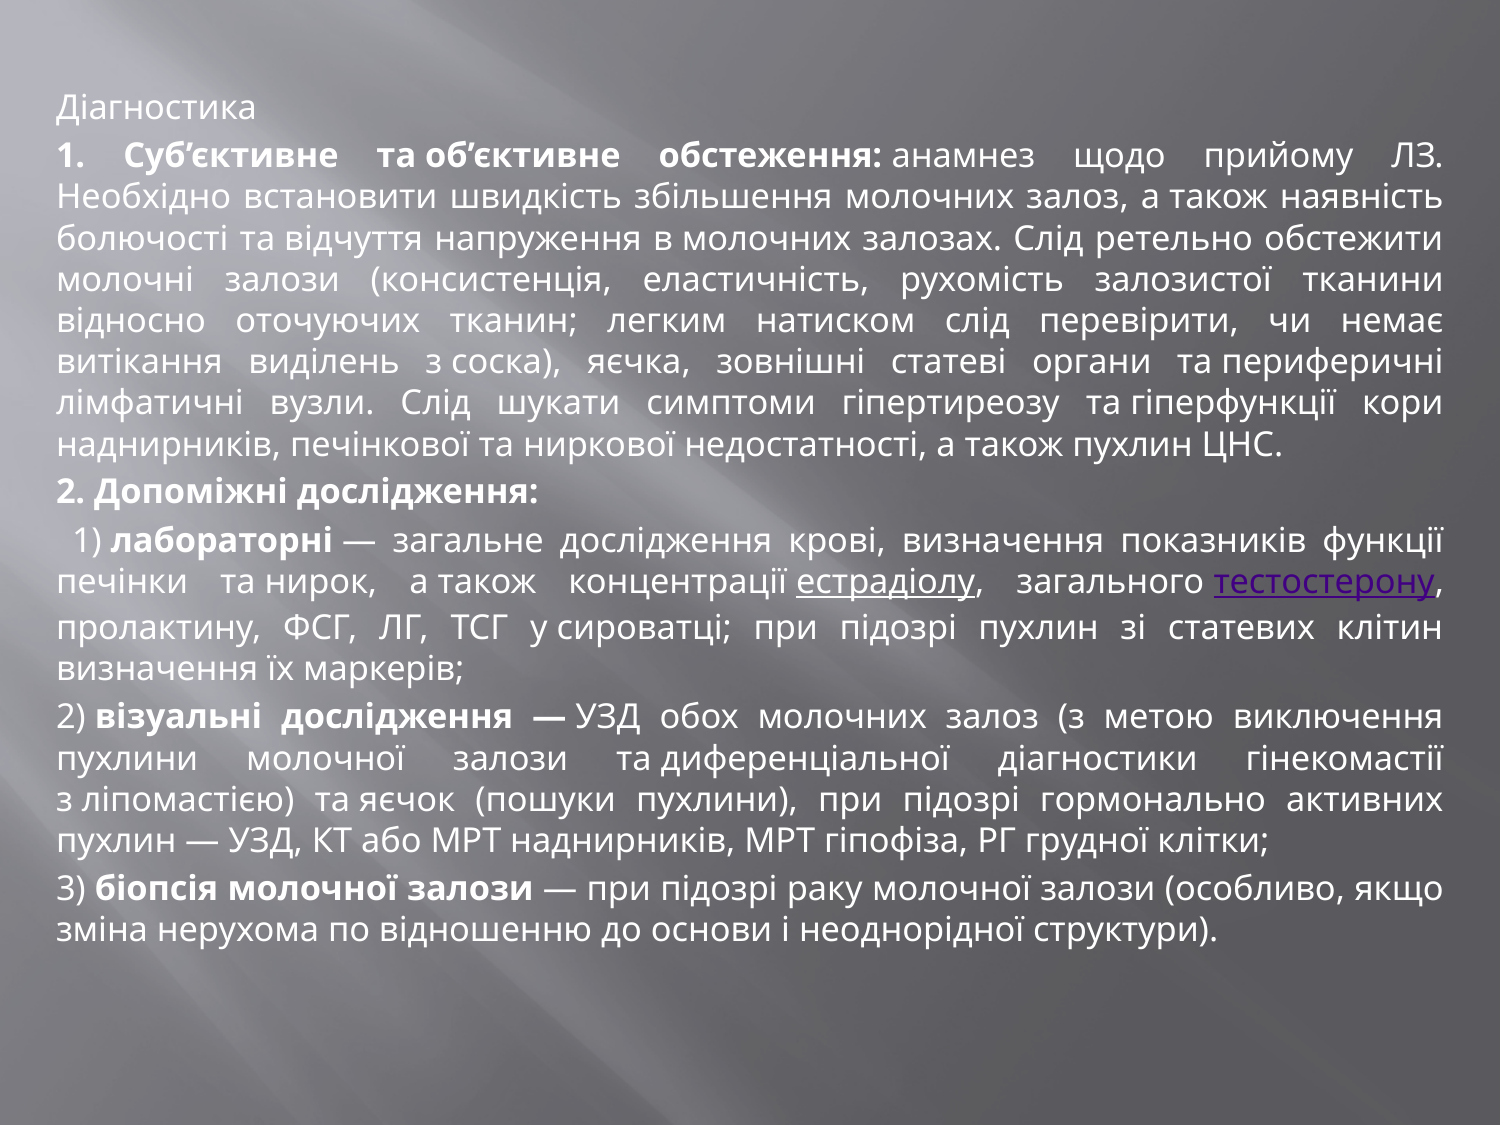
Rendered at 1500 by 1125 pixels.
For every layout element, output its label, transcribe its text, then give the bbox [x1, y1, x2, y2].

subtitle Діагностика 1. Суб’єктивне та об’єктивне обстеження: анамнез щодо прийому ЛЗ. Необхідно встановити швидкість збільшення молочних залоз, а також наявність болючості та відчуття напруження в молочних залозах. Слід ретельно обстежити молочні залози (консистенція, еластичність, рухомість залозистої тканини відносно оточуючих тканин; легким натиском слід перевірити, чи немає витікання виділень з соска), яєчка, зовнішні статеві органи та периферичні лімфатичні вузли. Слід шукати симптоми гіпертиреозу та гіперфункції кори наднирників, печінкової та ниркової недостатності, а також пухлин ЦНС. 2. Допоміжні дослідження: 1) лабораторні — загальне дослідження крові, визначення показників функції печінки та нирок, а також концентрації естрадіолу, загального тестостерону, пролактину, ФСГ, ЛГ, ТСГ у сироватці; при підозрі пухлин зі статевих клітин визначення їх маркерів; 2) візуальні дослідження — УЗД обох молочних залоз (з метою виключення пухлини молочної залози та диференціальної діагностики гінекомастії з ліпомастією) та яєчок (пошуки пухлини), при підозрі гормонально активних пухлин — УЗД, КТ або МРТ наднирників, МРТ гіпофіза, РГ грудної клітки; 3) біопсія молочної залози — при підозрі раку молочної залози (особливо, якщо зміна нерухома по відношенню до основи і неоднорідної структури). [41, 78, 1459, 988]
